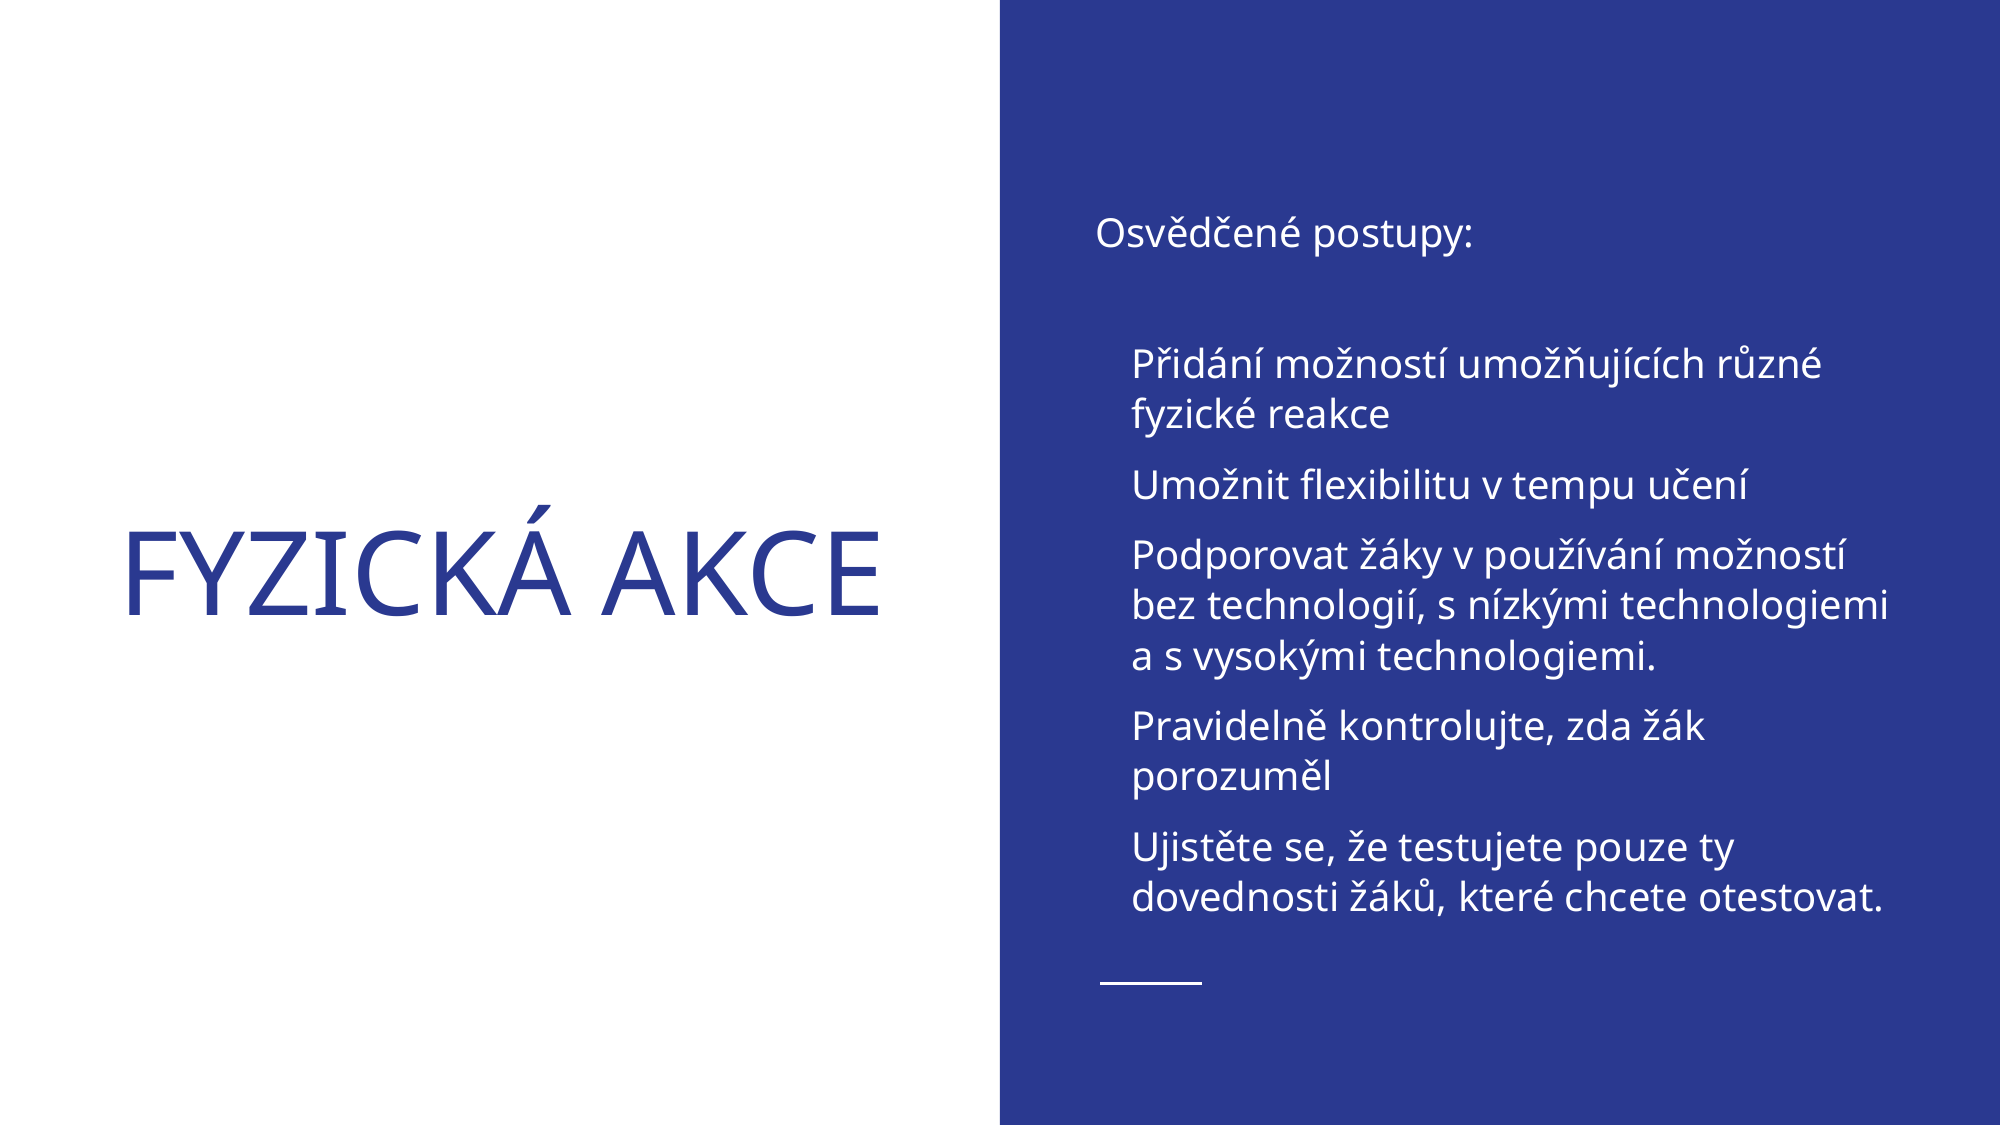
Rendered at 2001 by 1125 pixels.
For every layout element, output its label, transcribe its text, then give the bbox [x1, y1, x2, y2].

list Osvědčené postupy: Přidání možností umožňujících různé fyzické reakce Umožnit flexibilitu v tempu učení Podporovat žáky v používání možností bez technologií, s nízkými technologiemi a s vysokými technologiemi. Pravidelně kontrolujte, zda žák porozuměl Ujistěte se, že testujete pouze ty dovednosti žáků, které chcete otestovat. [1080, 158, 1920, 967]
title FYZICKÁ AKCE [59, 476, 945, 648]
